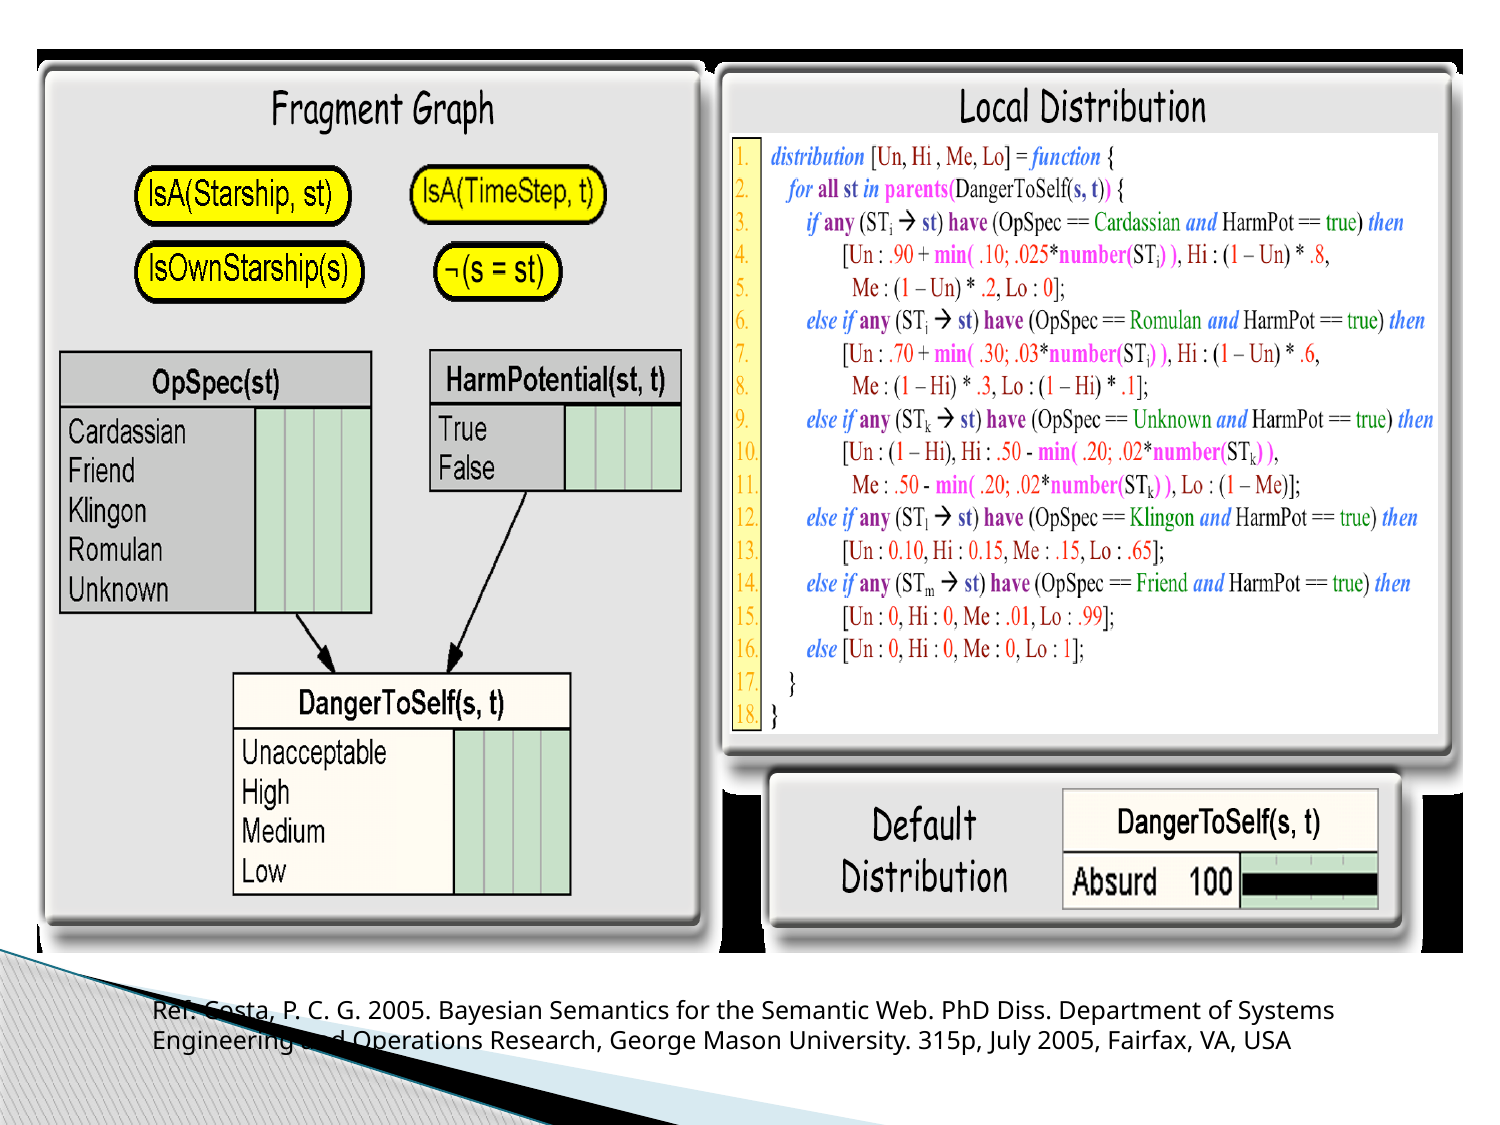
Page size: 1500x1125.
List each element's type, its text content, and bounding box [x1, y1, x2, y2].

picture [37, 49, 1463, 953]
text_box Ref: Costa, P. C. G. 2005. Bayesian Semantics for the Semantic Web. PhD Diss. Department of Systems Engineering and Operations Research, George Mason University. 315p, July 2005, Fairfax, VA, USA [137, 987, 1500, 1122]
